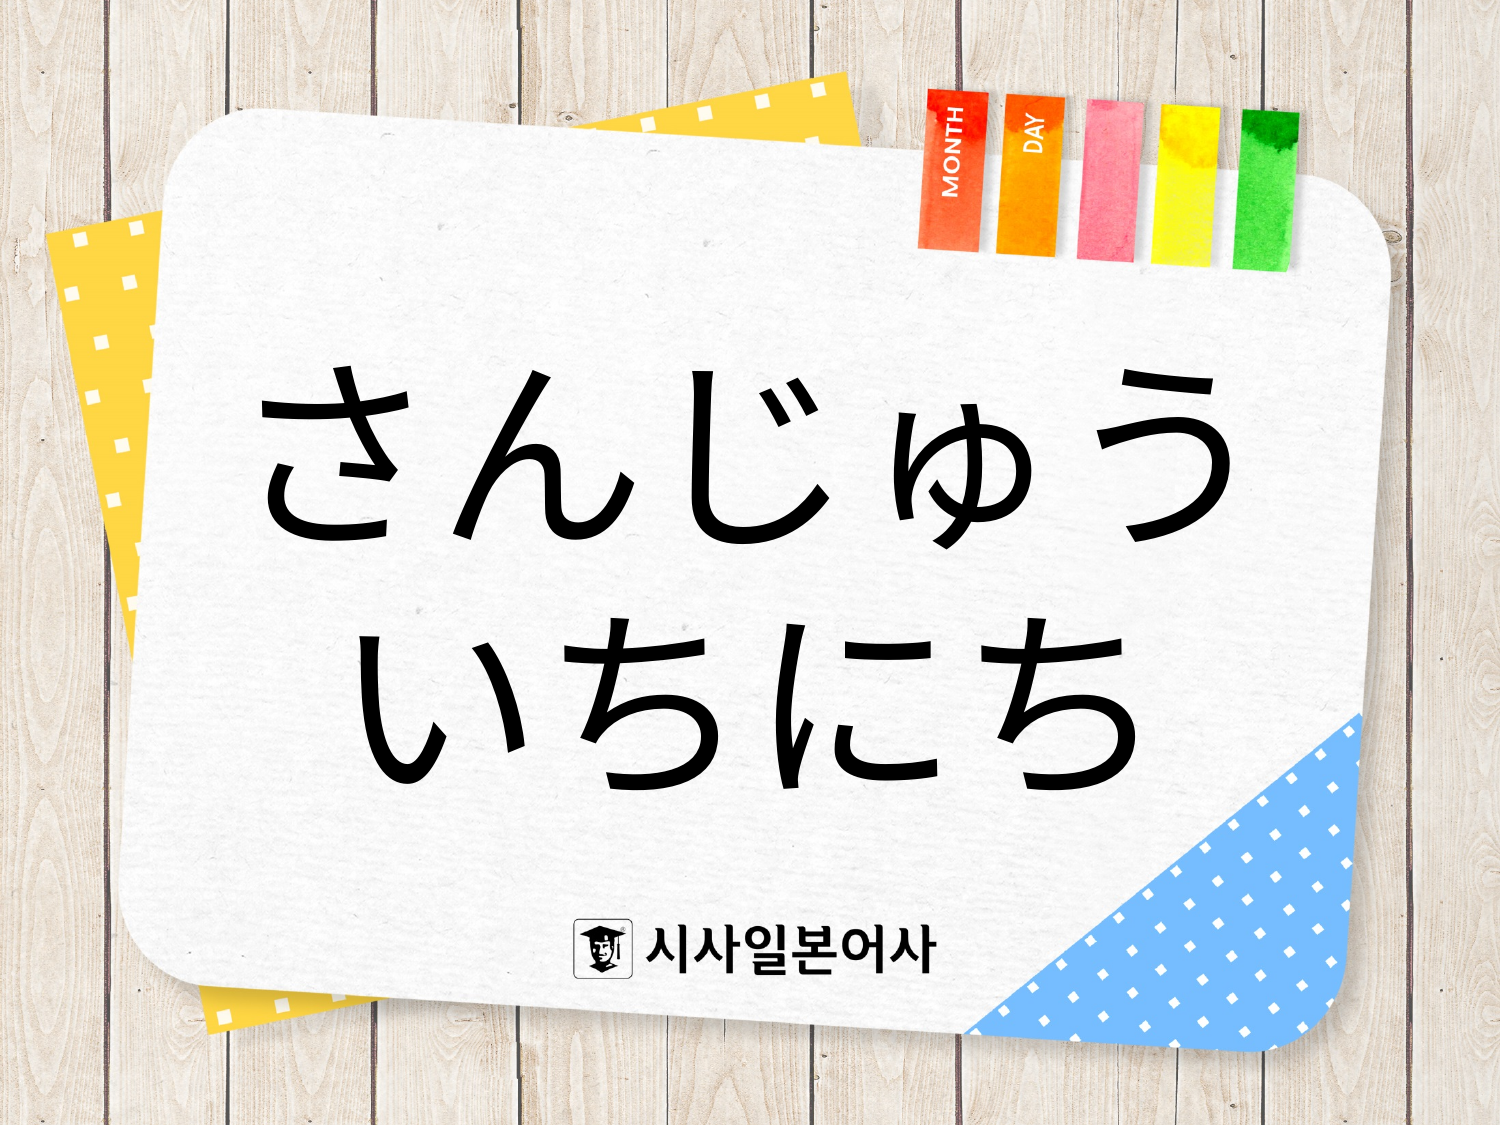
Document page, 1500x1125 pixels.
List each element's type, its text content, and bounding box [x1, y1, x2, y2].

title さんじゅう いちにち [75, 338, 1425, 811]
picture [0, 0, 1500, 1125]
